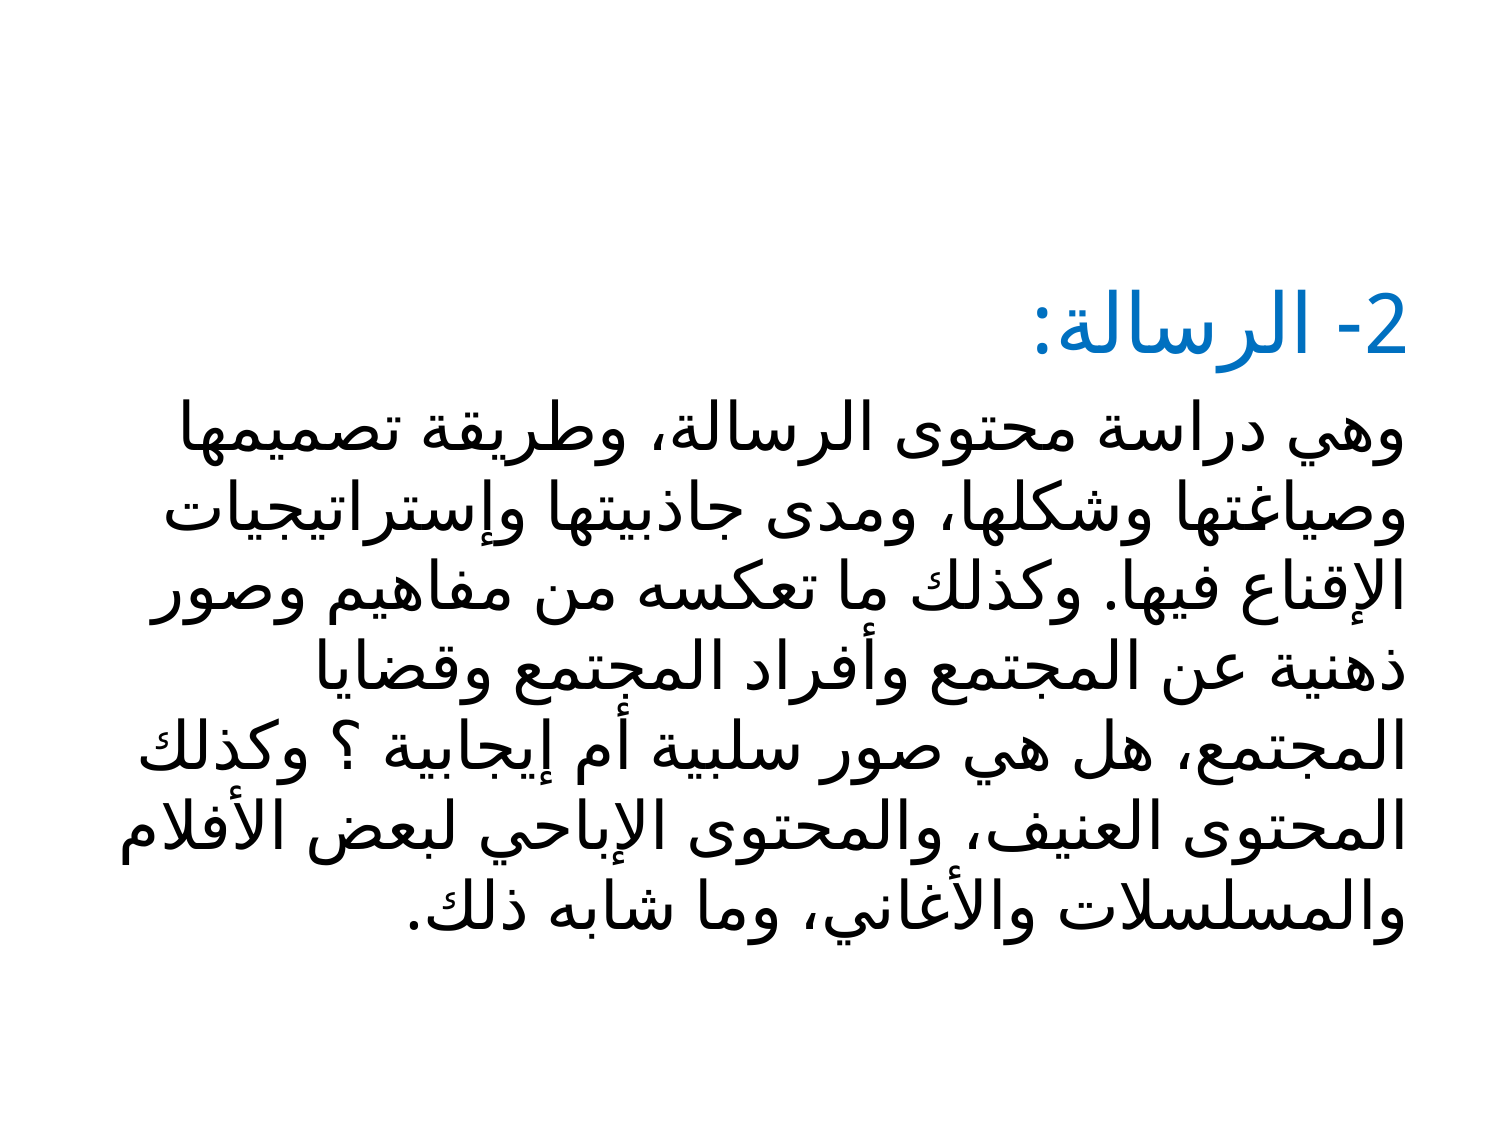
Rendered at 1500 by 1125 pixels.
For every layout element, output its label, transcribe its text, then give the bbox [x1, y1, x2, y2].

list 2- الرسالة: وهي دراسة محتوى الرسالة، وطريقة تصميمها وصياغتها وشكلها، ومدى جاذبيتها وإستراتيجيات الإقناع فيها. وكذلك ما تعكسه من مفاهيم وصور ذهنية عن المجتمع وأفراد المجتمع وقضايا المجتمع، هل هي صور سلبية أم إيجابية ؟ وكذلك المحتوى العنيف، والمحتوى الإباحي لبعض الأفلام والمسلسلات والأغاني، وما شابه ذلك. [75, 262, 1425, 1005]
